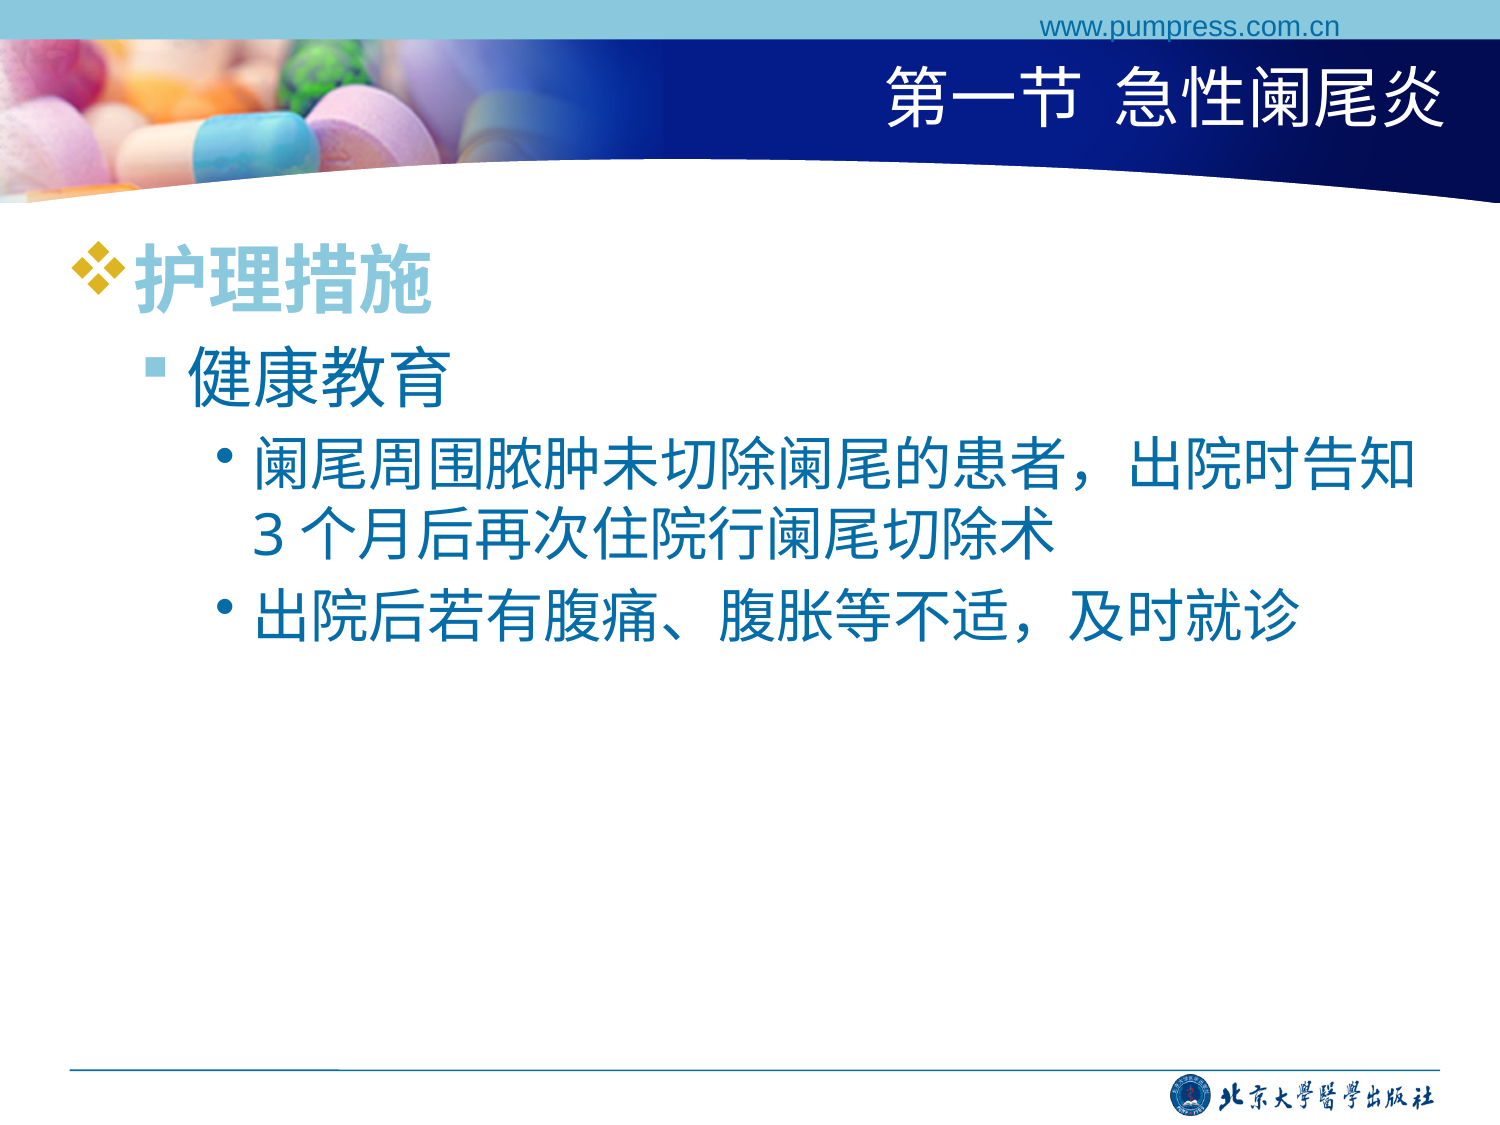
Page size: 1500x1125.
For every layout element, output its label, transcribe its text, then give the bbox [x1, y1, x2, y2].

list 护理措施 健康教育 阑尾周围脓肿未切除阑尾的患者，出院时告知3个月后再次住院行阑尾切除术 出院后若有腹痛、腹胀等不适，及时就诊 [49, 224, 1463, 1026]
picture [1170, 1074, 1436, 1118]
slide_number www.pumpress.com.cn [1025, 0, 1463, 38]
picture [0, 40, 1500, 203]
title 第一节 急性阑尾炎 [137, 49, 1463, 143]
